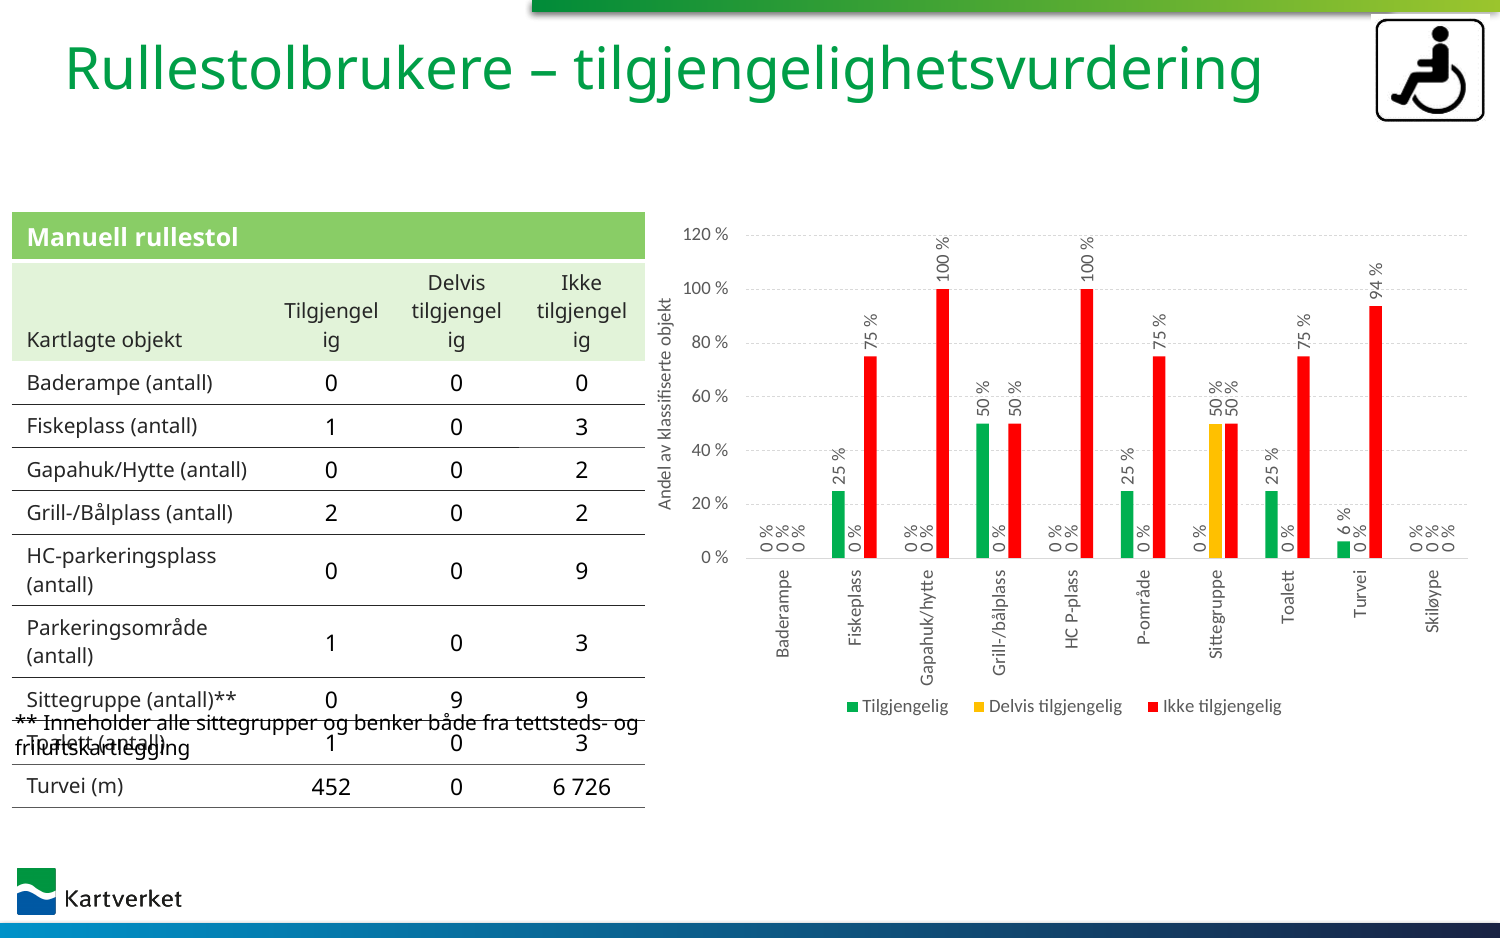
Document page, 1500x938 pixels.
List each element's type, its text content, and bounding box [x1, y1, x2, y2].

table_cell 3 [519, 606, 638, 677]
table_cell 0 [269, 535, 394, 605]
table_header Manuell rullestol [12, 212, 645, 259]
table_cell Ikke tilgjengelig [519, 263, 638, 361]
table_cell 2 [269, 491, 394, 534]
picture [643, 218, 1480, 728]
table_cell 452 [269, 768, 394, 807]
table_cell 2 [519, 491, 638, 534]
table_cell 2 [519, 448, 638, 490]
table_cell Turvei (m) [12, 768, 269, 807]
text_box ** Inneholder alle sittegrupper og benker både fra tettsteds- og friluftskartlegging [0, 702, 745, 768]
table_cell 6 726 [519, 768, 645, 807]
table_cell 0 [394, 606, 519, 677]
table_cell Delvis tilgjengelig [394, 263, 519, 361]
table_cell Kartlagte objekt [12, 263, 269, 361]
table_cell 0 [394, 405, 519, 447]
text_box Rullestolbrukere – tilgjengelighetsvurdering [49, 12, 1372, 109]
table_cell 0 [269, 678, 394, 702]
table_cell 9 [519, 535, 638, 605]
table_cell 0 [269, 448, 394, 490]
table_cell 0 [394, 448, 519, 490]
table_cell Parkeringsområde (antall) [12, 606, 269, 677]
table_cell Tilgjengelig [269, 263, 394, 361]
table_cell 1 [269, 405, 394, 447]
table_cell Baderampe (antall) [12, 361, 269, 404]
table_cell Gapahuk/Hytte (antall) [12, 448, 269, 490]
table_cell 0 [394, 535, 519, 605]
table_cell 0 [394, 361, 519, 404]
table_cell 1 [269, 606, 394, 677]
table_cell 0 [519, 361, 638, 404]
table_cell 9 [394, 678, 519, 702]
table_cell Grill-/Bålplass (antall) [12, 491, 269, 534]
table_cell 0 [269, 361, 394, 404]
table_cell 0 [394, 768, 519, 807]
picture [1371, 13, 1491, 127]
table_cell 3 [519, 405, 638, 447]
table_cell 9 [519, 678, 638, 702]
table_cell HC-parkeringsplass (antall) [12, 535, 269, 605]
table_cell Fiskeplass (antall) [12, 405, 269, 447]
table_cell 0 [394, 491, 519, 534]
table_cell Sittegruppe (antall)** [12, 678, 269, 702]
